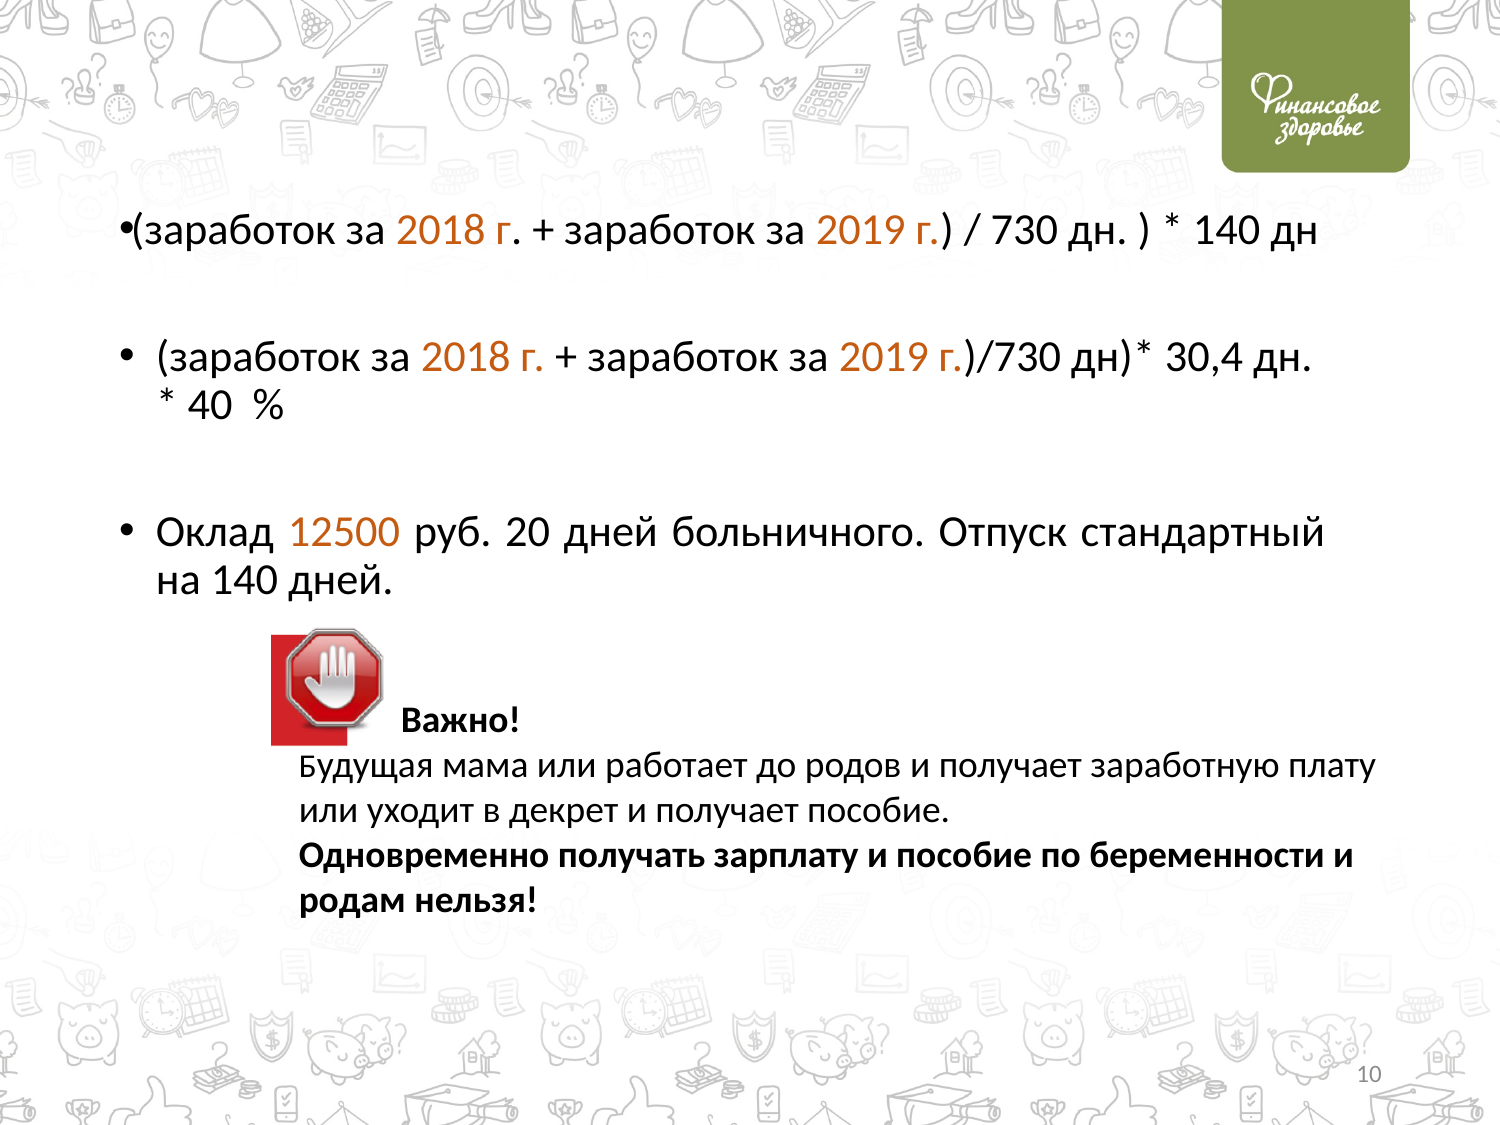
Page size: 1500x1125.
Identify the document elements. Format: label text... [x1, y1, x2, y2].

picture [0, 0, 1500, 1125]
slide_number 10 [1059, 1042, 1397, 1103]
list (заработок за 2018 г. + заработок за 2019 г.) / 730 дн. ) * 140 дн (заработок за 2018 г. + заработок за 2019 г.)/730 дн)* 30,4 дн. * 40 % Оклад 12500 руб. 20 дней больничного. Отпуск стандартный на 140 дней. [104, 198, 1342, 622]
text_box Важно! Будущая мама или работает до родов и получает заработную плату или уходит в декрет и получает пособие. Одновременно получать зарплату и пособие по беременности и родам нельзя! [283, 688, 1396, 928]
